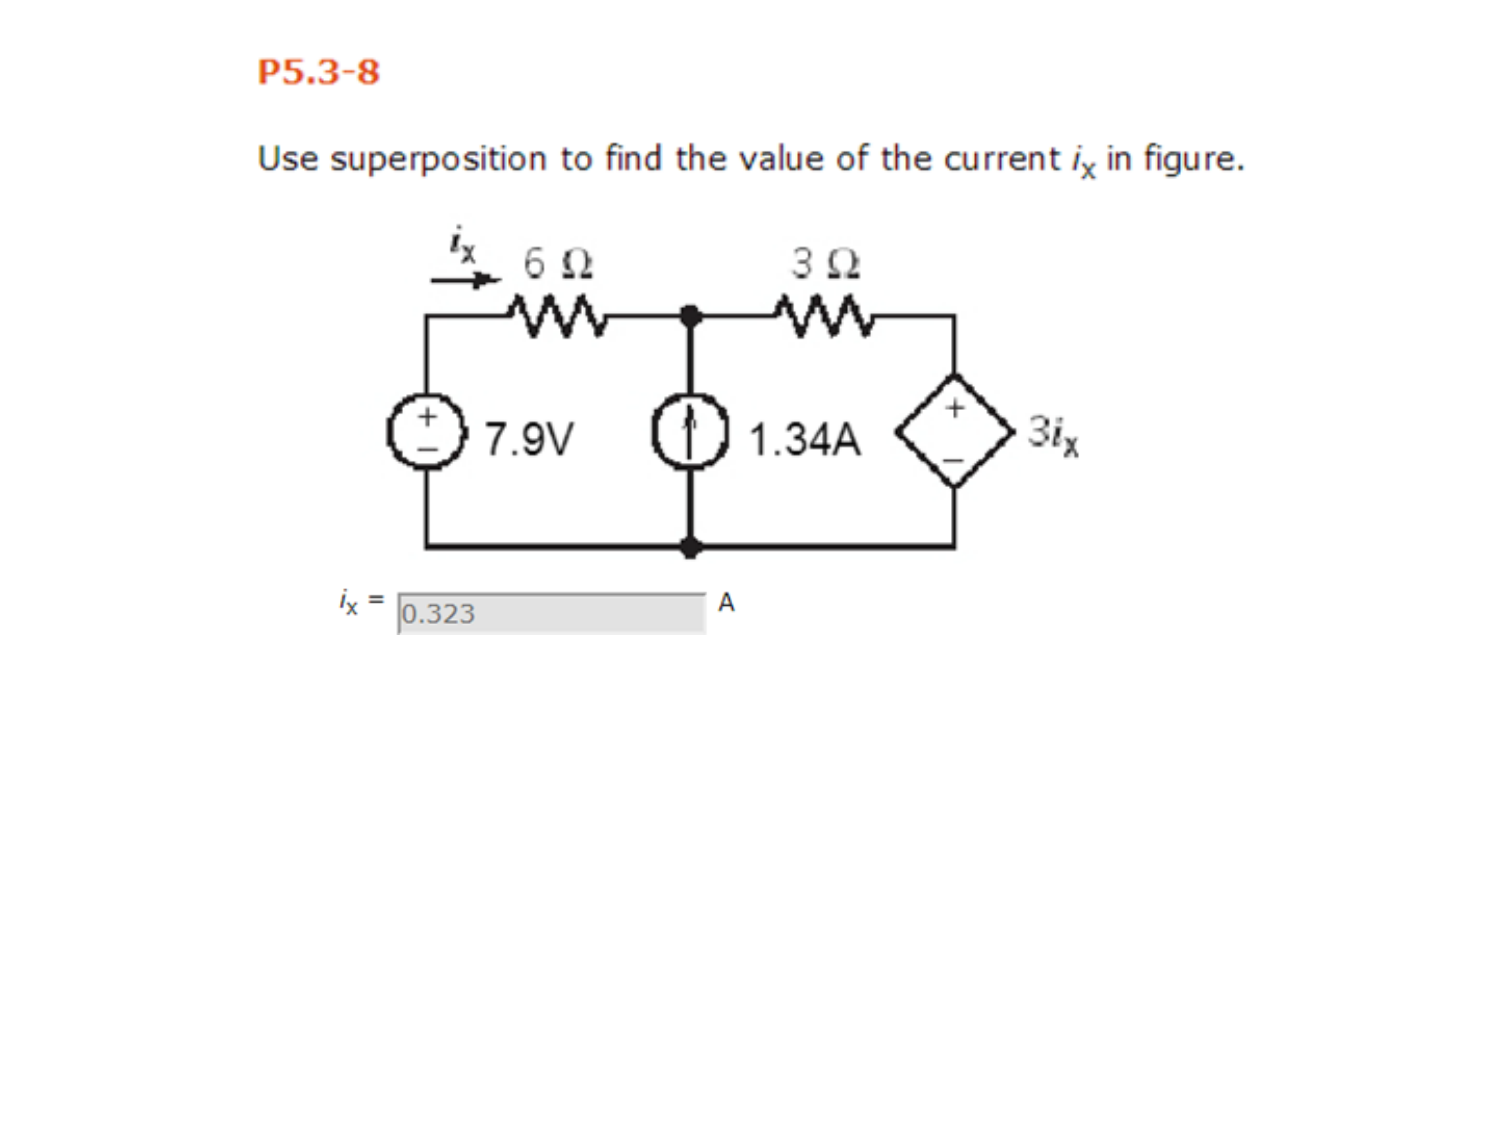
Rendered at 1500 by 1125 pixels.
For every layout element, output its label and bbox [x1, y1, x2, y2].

picture [335, 578, 754, 635]
picture [247, 50, 1260, 566]
